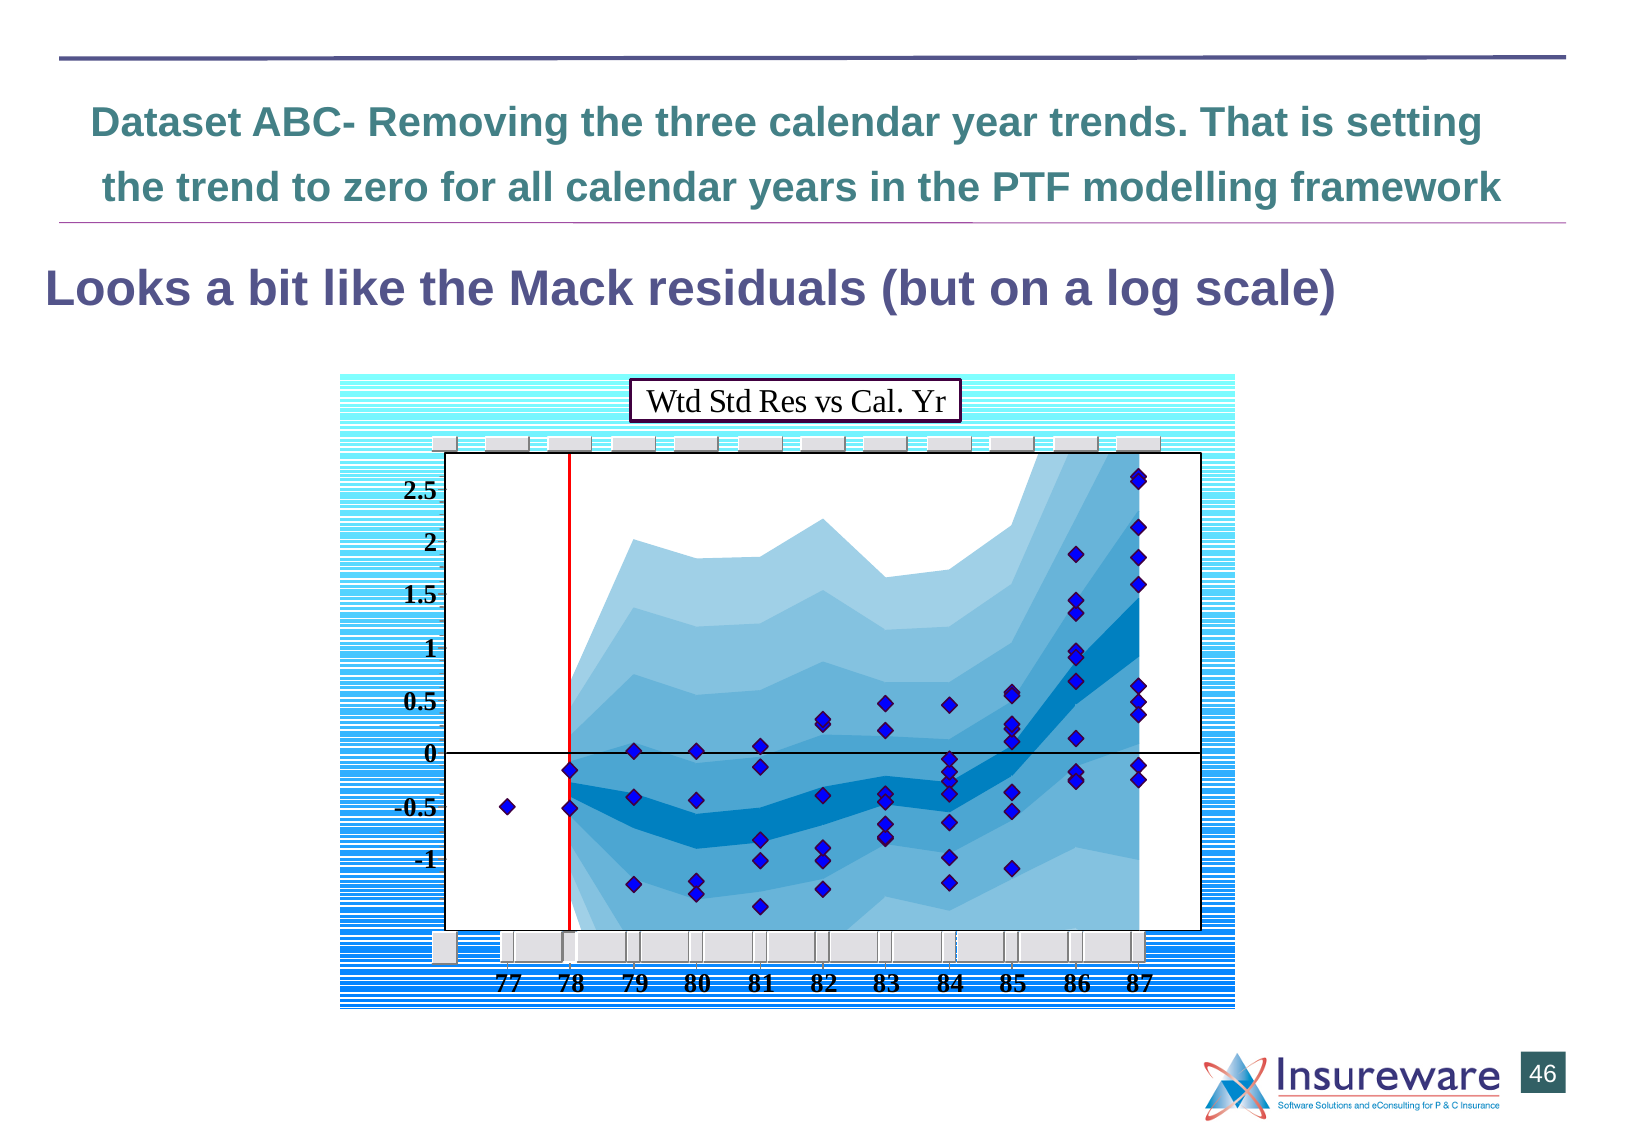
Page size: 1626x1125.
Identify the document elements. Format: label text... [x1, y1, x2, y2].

slide_number 45 [1520, 1051, 1566, 1093]
picture [1202, 1052, 1500, 1122]
list Looks a bit like the Mack residuals (but on a log scale) [44, 255, 1569, 337]
picture [339, 373, 1236, 1009]
title Dataset ABC- Removing the three calendar year trends. That is setting the trend to zero for all calendar years in the PTF modelling framework [90, 79, 1568, 204]
